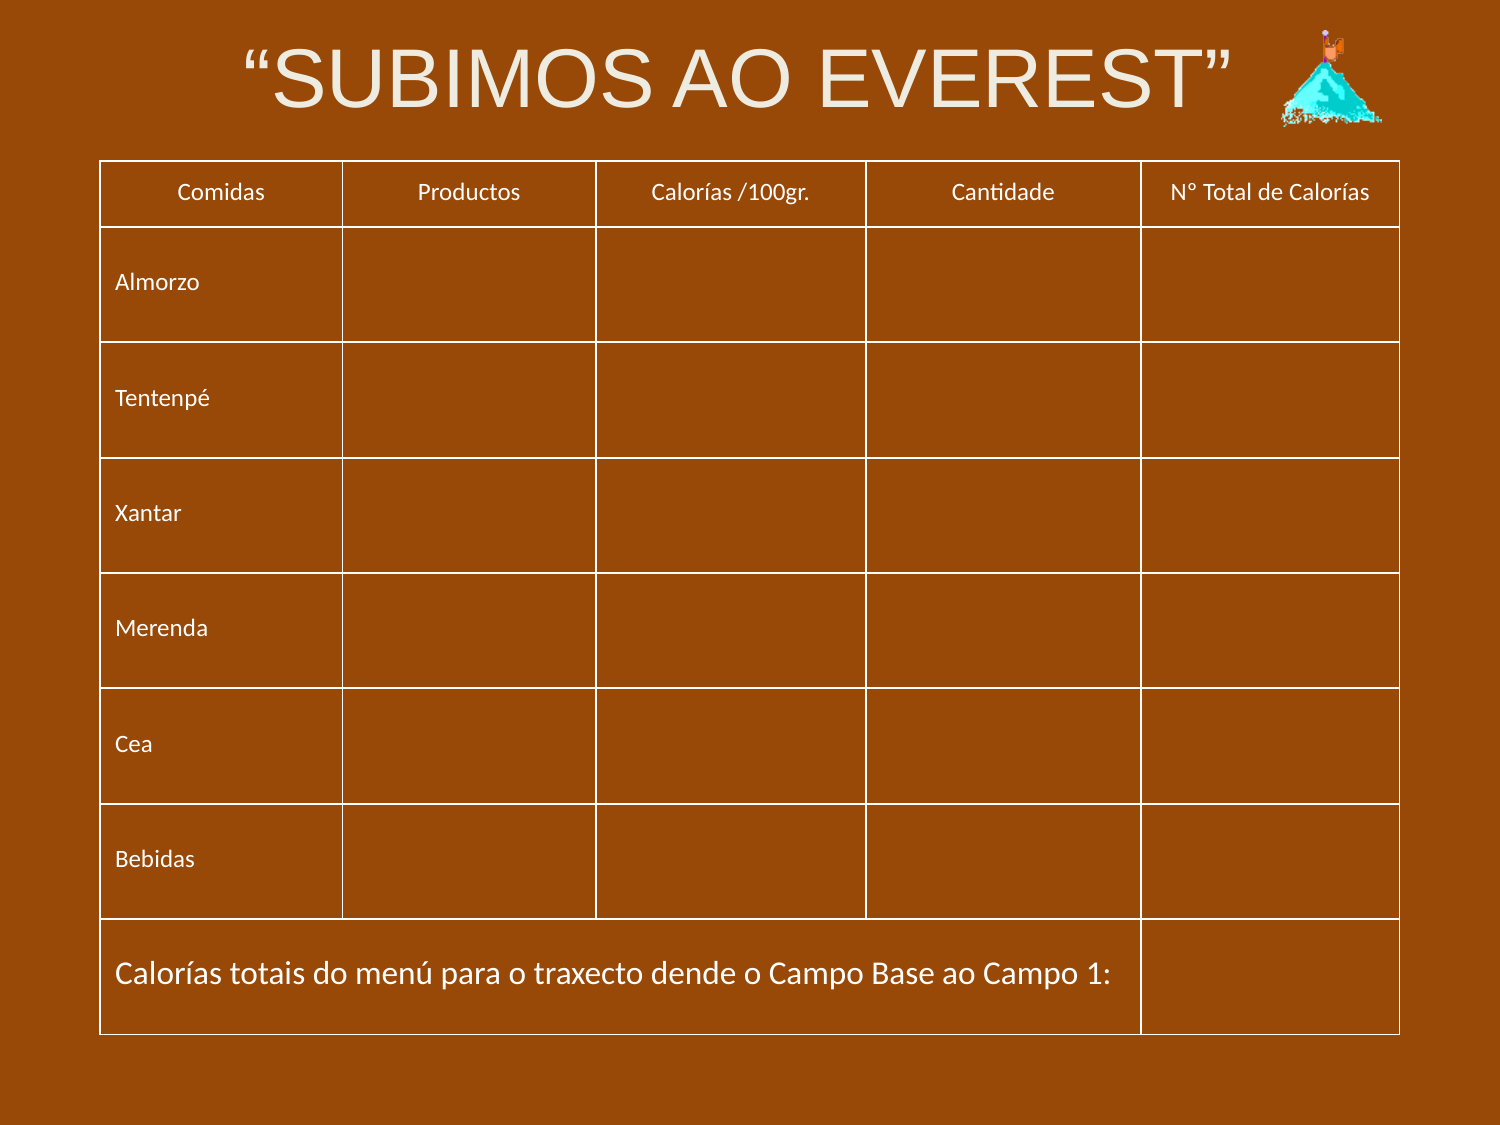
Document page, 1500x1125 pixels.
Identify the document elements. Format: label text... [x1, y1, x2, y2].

table_header Nº Total de Calorías [1142, 162, 1399, 226]
table_cell [867, 574, 1140, 687]
table_cell [597, 459, 865, 572]
table_cell [1142, 228, 1399, 341]
title “SUBIMOS AO EVEREST” [218, 0, 1258, 149]
table_cell [343, 689, 595, 803]
table_cell [343, 459, 595, 572]
table_cell [597, 805, 865, 918]
table_cell [1142, 343, 1399, 457]
table_cell Cea [101, 689, 342, 803]
table_cell [1142, 805, 1399, 918]
table_cell [1142, 689, 1399, 803]
table_cell [867, 459, 1140, 572]
table_cell [343, 574, 595, 687]
table_cell Bebidas [101, 805, 342, 918]
table_header Cantidade [867, 162, 1140, 226]
table_cell [1142, 459, 1399, 572]
table_cell Tentenpé [101, 343, 342, 457]
table_header Calorías /100gr. [597, 162, 865, 226]
table_cell [343, 343, 595, 457]
table_cell [343, 228, 595, 341]
table_cell [1142, 920, 1399, 1034]
table_cell [867, 228, 1140, 341]
picture [1281, 30, 1382, 127]
table_header Comidas [101, 162, 342, 226]
table_cell [867, 805, 1140, 918]
table_cell Merenda [101, 574, 342, 687]
table_cell Almorzo [101, 228, 342, 341]
table_cell Calorías totais do menú para o traxecto dende o Campo Base ao Campo 1: [101, 920, 1140, 1034]
table_cell [343, 805, 595, 918]
table_header Productos [343, 162, 595, 226]
table_cell [597, 689, 865, 803]
table_cell [597, 343, 865, 457]
table_cell [597, 228, 865, 341]
table_cell [867, 689, 1140, 803]
table_cell [867, 343, 1140, 457]
table_cell Xantar [101, 459, 342, 572]
table_cell [597, 574, 865, 687]
table_cell [1142, 574, 1399, 687]
